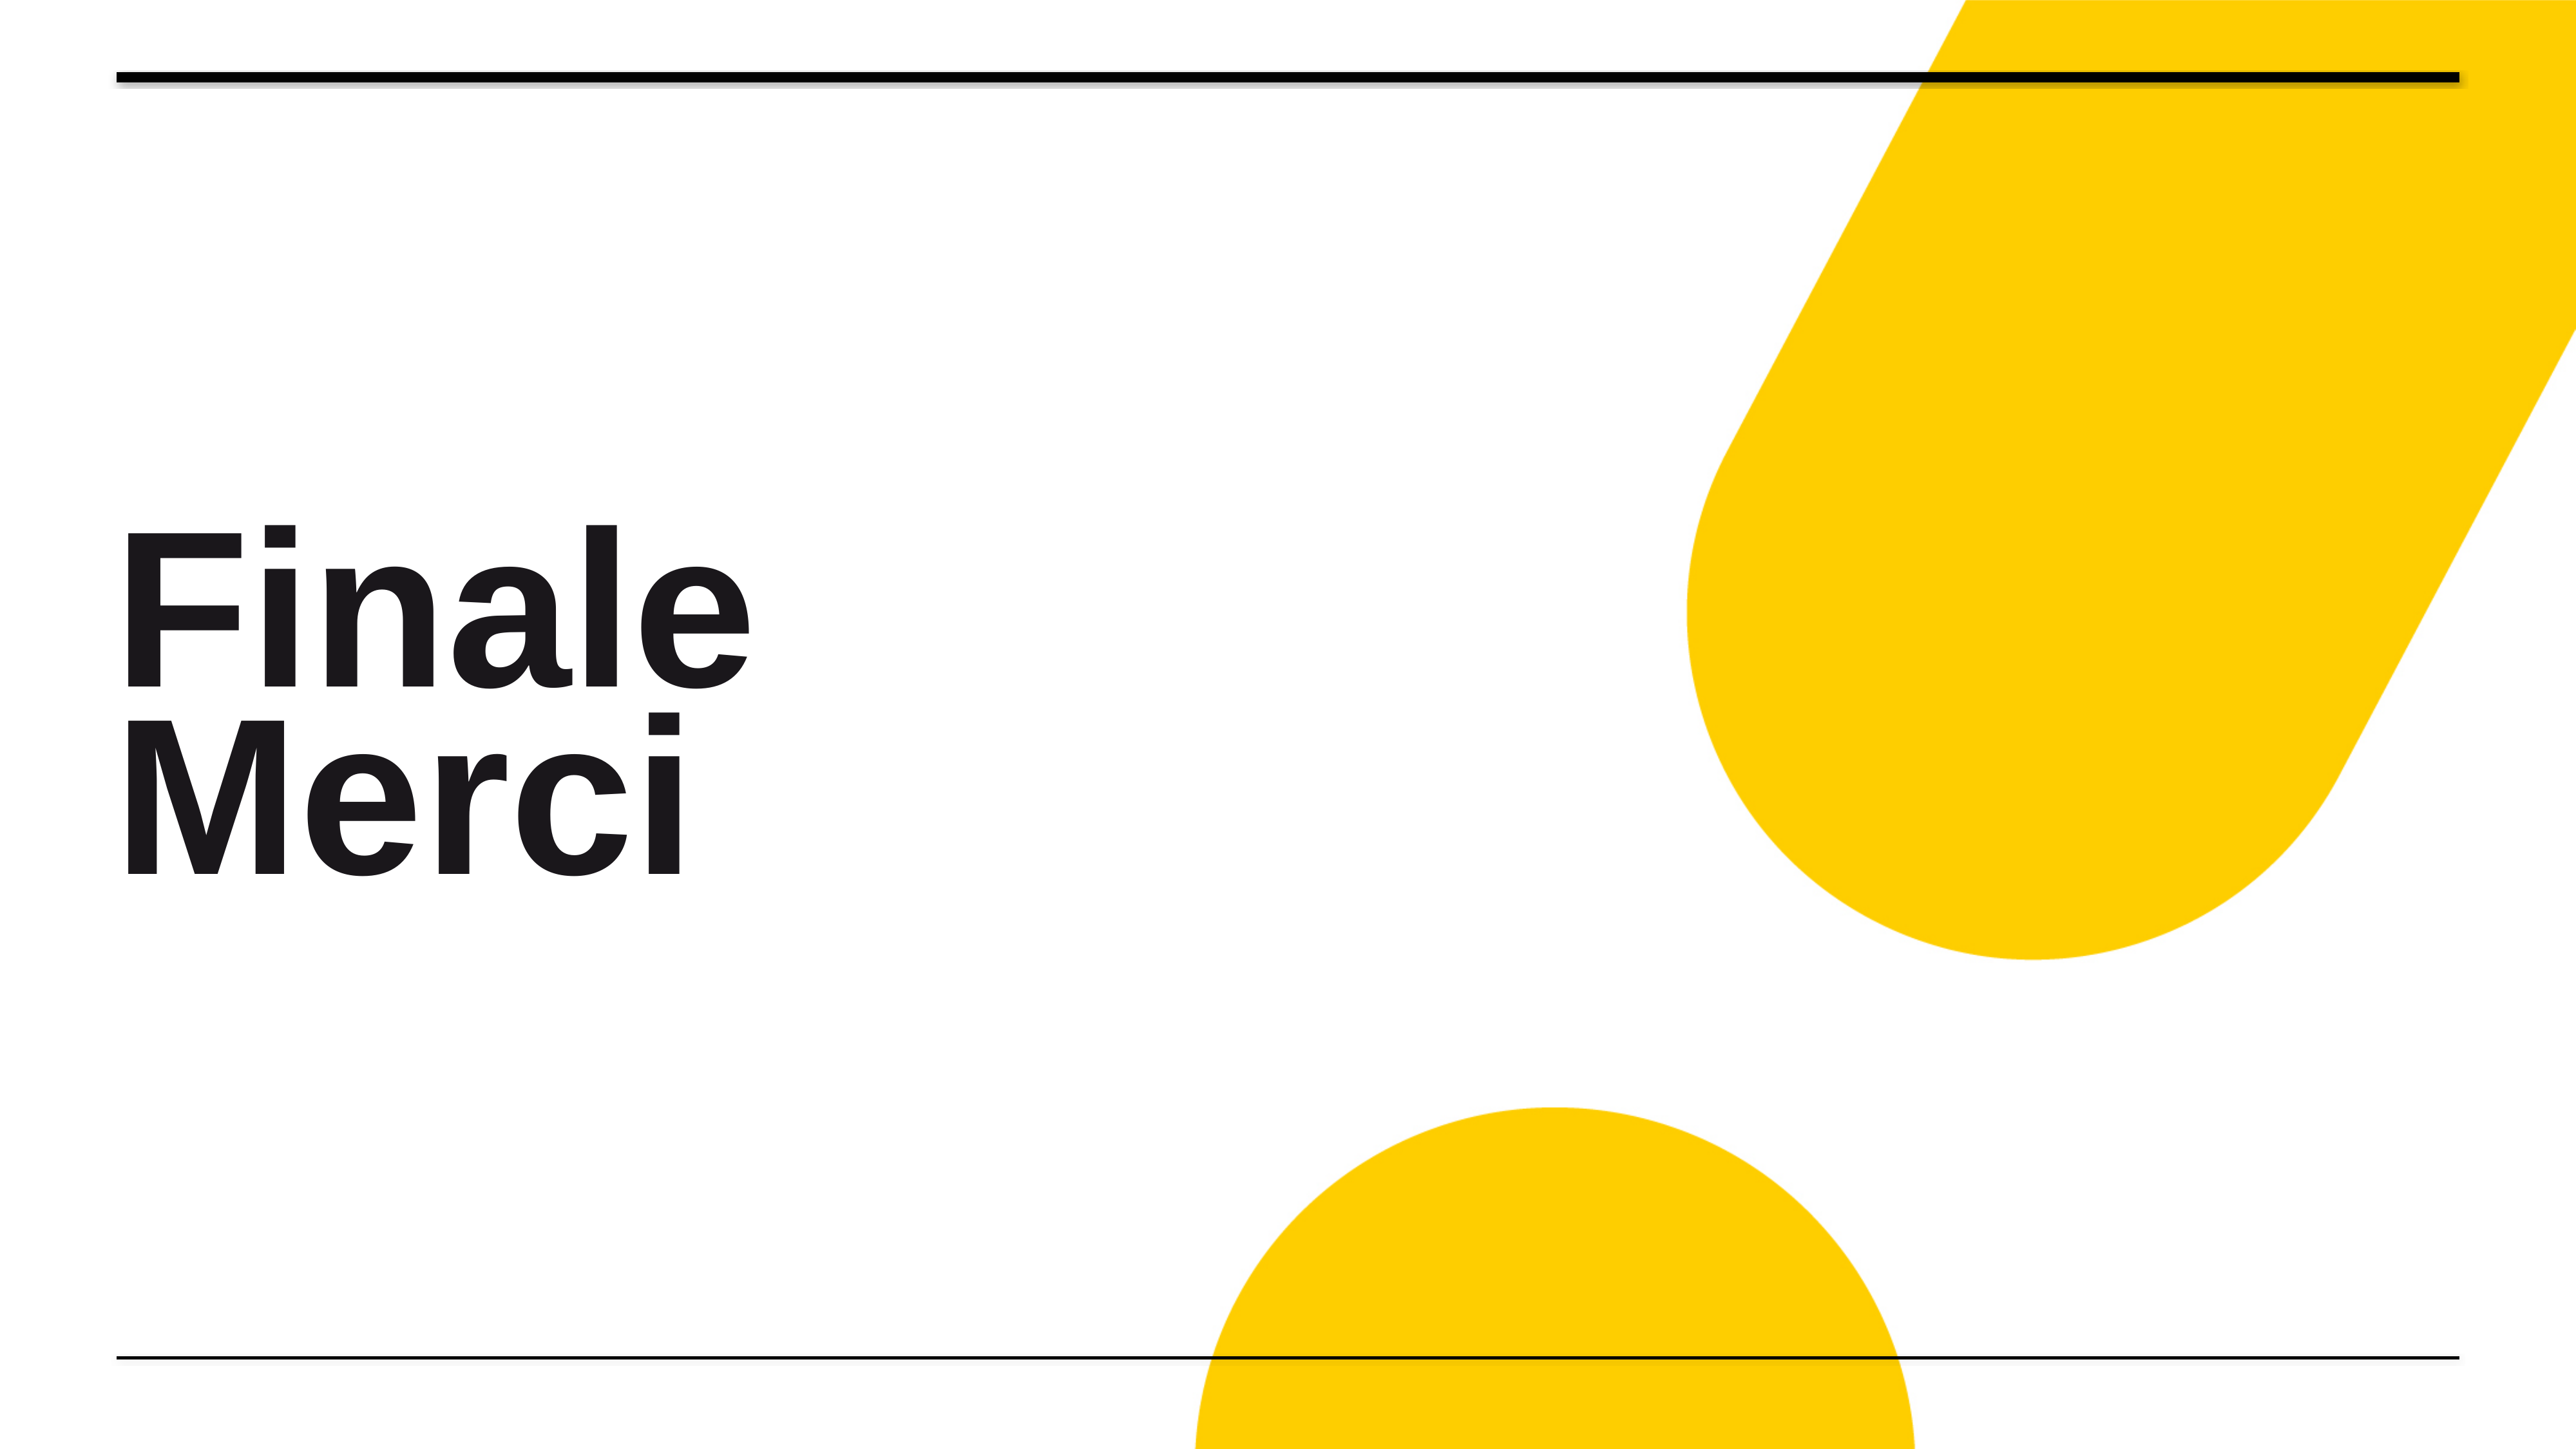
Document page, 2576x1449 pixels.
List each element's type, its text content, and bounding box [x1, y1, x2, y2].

picture [0, 0, 2576, 1449]
title Finale Merci [113, 444, 1544, 1005]
